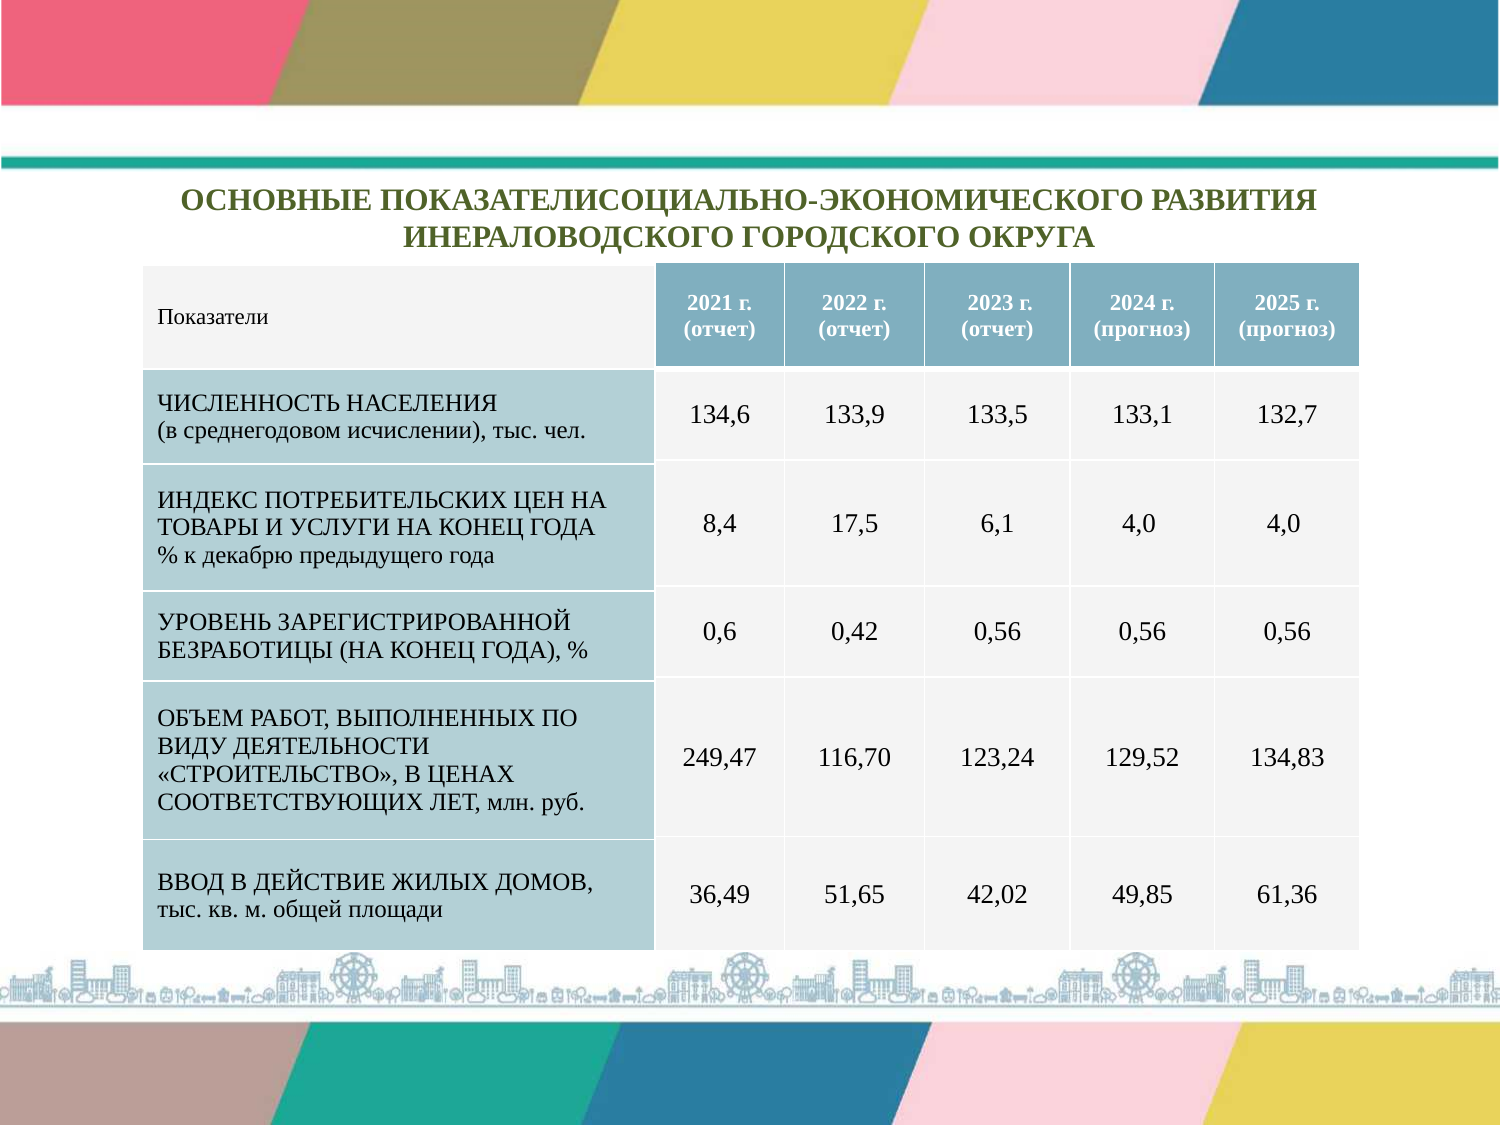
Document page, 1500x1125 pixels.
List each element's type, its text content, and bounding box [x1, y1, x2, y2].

table_cell 249,47 [656, 678, 784, 836]
table_cell 0,56 [1071, 587, 1214, 676]
table_cell 51,65 [785, 837, 924, 949]
table_cell 133,5 [925, 372, 1069, 459]
table_header 2022 г. (отчет) [785, 263, 924, 366]
table_cell 0,56 [925, 587, 1069, 676]
table_cell 4,0 [1071, 461, 1214, 585]
table_cell ЧИСЛЕННОСТЬ НАСЕЛЕНИЯ (в среднегодовом исчислении), тыс. чел. [143, 370, 654, 463]
table_cell 116,70 [785, 678, 924, 836]
table_cell 134,6 [656, 372, 784, 459]
table_cell 0,6 [656, 587, 784, 676]
table_cell 61,36 [1215, 837, 1359, 949]
table_header 2024 г. (прогноз) [1071, 263, 1214, 366]
table_cell 8,4 [656, 461, 784, 585]
table_cell ИНДЕКС ПОТРЕБИТЕЛЬСКИХ ЦЕН НА ТОВАРЫ И УСЛУГИ НА КОНЕЦ ГОДА % к декабрю предыдущего года [143, 465, 654, 590]
table_cell 36,49 [656, 837, 784, 949]
table_header Показатели [143, 266, 654, 368]
table_cell ОБЪЕМ РАБОТ, ВЫПОЛНЕННЫХ ПО ВИДУ ДЕЯТЕЛЬНОСТИ «СТРОИТЕЛЬСТВО», В ЦЕНАХ СООТВЕТСТВУЮЩИХ ЛЕТ, млн. руб. [143, 682, 654, 839]
table_cell 134,83 [1215, 678, 1359, 836]
table_cell 0,56 [1215, 587, 1359, 676]
text_box ОСНОВНЫЕ ПОКАЗАТЕЛИСОЦИАЛЬНО-ЭКОНОМИЧЕСКОГО РАЗВИТИЯ ИНЕРАЛОВОДСКОГО ГОРОДСКОГО ОКРУГА [14, 180, 1485, 262]
table_cell 133,9 [785, 372, 924, 459]
table_cell 123,24 [925, 678, 1069, 836]
table_cell 132,7 [1215, 372, 1359, 459]
table_cell 6,1 [925, 461, 1069, 585]
table_cell УРОВЕНЬ ЗАРЕГИСТРИРОВАННОЙ БЕЗРАБОТИЦЫ (НА КОНЕЦ ГОДА), % [143, 592, 654, 680]
table_header 2025 г. (прогноз) [1215, 263, 1359, 366]
table_header 2023 г. (отчет) [925, 263, 1069, 366]
table_cell 49,85 [1071, 837, 1214, 949]
picture [0, 951, 1500, 1125]
table_cell 129,52 [1071, 678, 1214, 836]
picture [0, 0, 1500, 172]
table_header 2021 г. (отчет) [656, 263, 784, 366]
table_cell 133,1 [1071, 372, 1214, 459]
table_cell 0,42 [785, 587, 924, 676]
table_cell ВВОД В ДЕЙСТВИЕ ЖИЛЫХ ДОМОВ, тыс. кв. м. общей площади [143, 840, 654, 949]
table_cell 17,5 [785, 461, 924, 585]
table_cell 42,02 [925, 837, 1069, 949]
table_cell 4,0 [1215, 461, 1359, 585]
